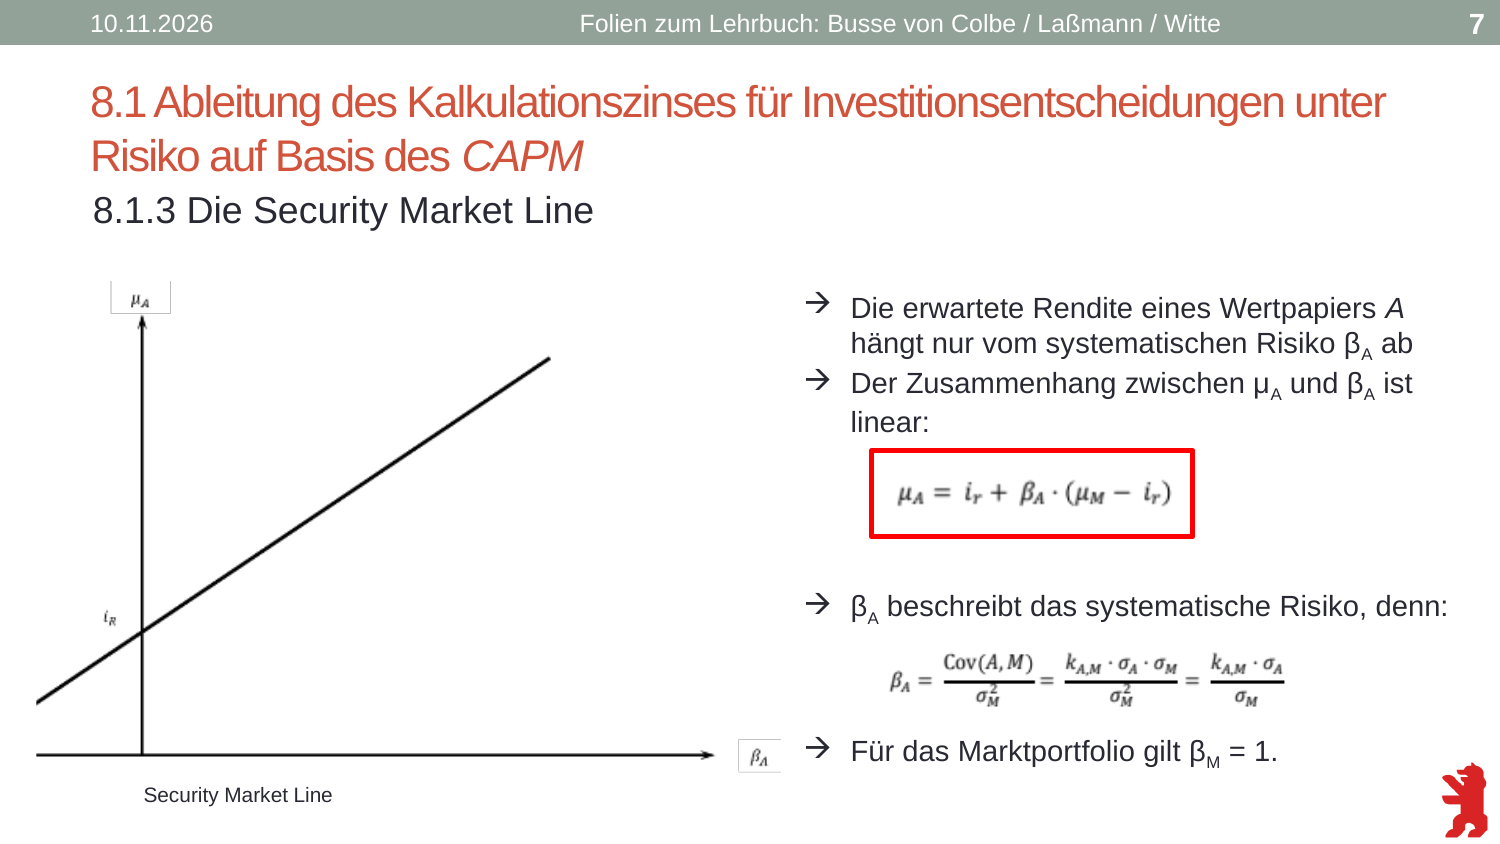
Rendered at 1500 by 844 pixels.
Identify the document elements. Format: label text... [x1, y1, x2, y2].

footer Folien zum Lehrbuch: Busse von Colbe / Laßmann / Witte [562, 2, 1238, 43]
text_box βA beschreibt das systematische Risiko, denn: Für das Marktportfolio gilt βM = 1. [789, 580, 1465, 780]
text_box 8.1.3 Die Security Market Line [78, 178, 610, 239]
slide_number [75, 2, 550, 43]
picture [871, 635, 1297, 730]
title 8.1 Ableitung des Kalkulationszinses für Investitionsentscheidungen unter Risiko auf Basis des CAPM [75, 65, 1425, 188]
text_box Security Market Line [129, 777, 930, 814]
text_box Die erwartete Rendite eines Wertpapiers A hängt nur vom systematischen Risiko βA ab Der Zusammenhang zwischen μA und βA ist linear: [788, 281, 1466, 481]
picture [1434, 760, 1500, 844]
picture [36, 281, 782, 775]
slide_number 7 [1325, 2, 1500, 43]
picture [873, 452, 1191, 535]
